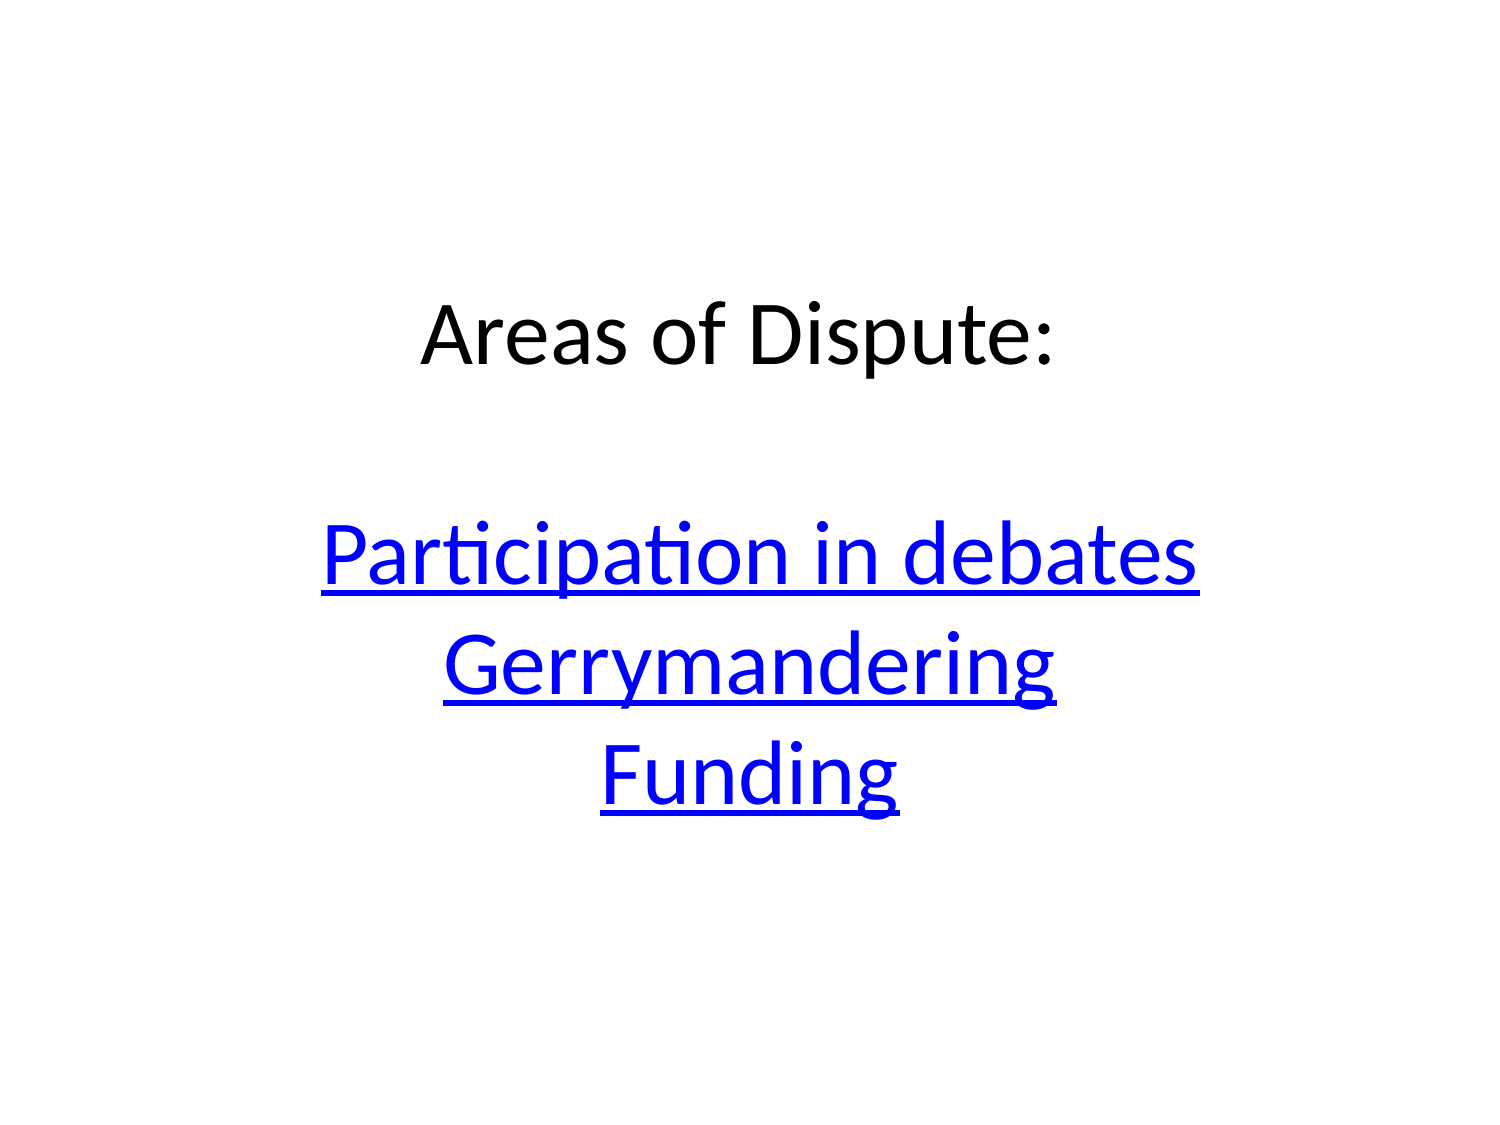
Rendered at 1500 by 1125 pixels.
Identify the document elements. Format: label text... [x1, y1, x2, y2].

title Areas of Dispute: Participation in debates Gerrymandering Funding [74, 44, 1426, 1051]
